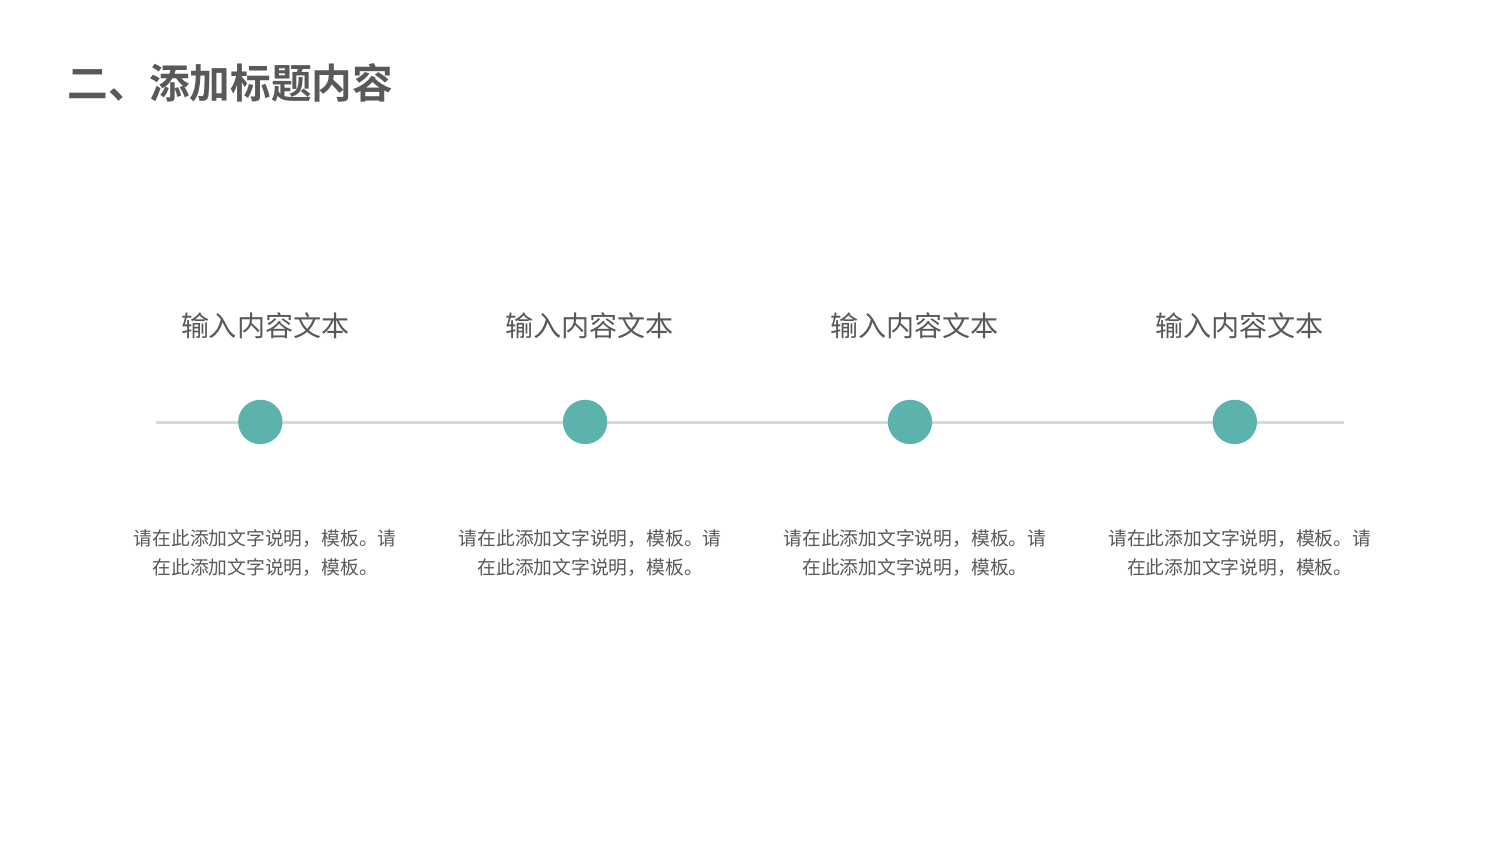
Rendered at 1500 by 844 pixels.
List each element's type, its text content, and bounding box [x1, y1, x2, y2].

text_box [889, 431, 931, 445]
text_box 请在此添加文字说明，模板。请在此添加文字说明，模板。 [1091, 513, 1388, 586]
text_box 请在此添加文字说明，模板。请在此添加文字说明，模板。 [116, 513, 414, 586]
text_box [240, 431, 281, 445]
text_box [564, 431, 606, 445]
text_box 输入内容文本 [491, 300, 689, 350]
text_box 输入内容文本 [815, 300, 1014, 350]
text_box 请在此添加文字说明，模板。请在此添加文字说明，模板。 [441, 513, 739, 586]
text_box 二、添加标题内容 [53, 50, 481, 114]
text_box [563, 399, 608, 421]
text_box [887, 399, 933, 421]
text_box [1214, 431, 1256, 445]
text_box [1212, 399, 1257, 421]
text_box 输入内容文本 [1140, 300, 1339, 350]
text_box [238, 399, 283, 421]
text_box 输入内容文本 [166, 300, 364, 350]
text_box 请在此添加文字说明，模板。请在此添加文字说明，模板。 [766, 513, 1063, 586]
